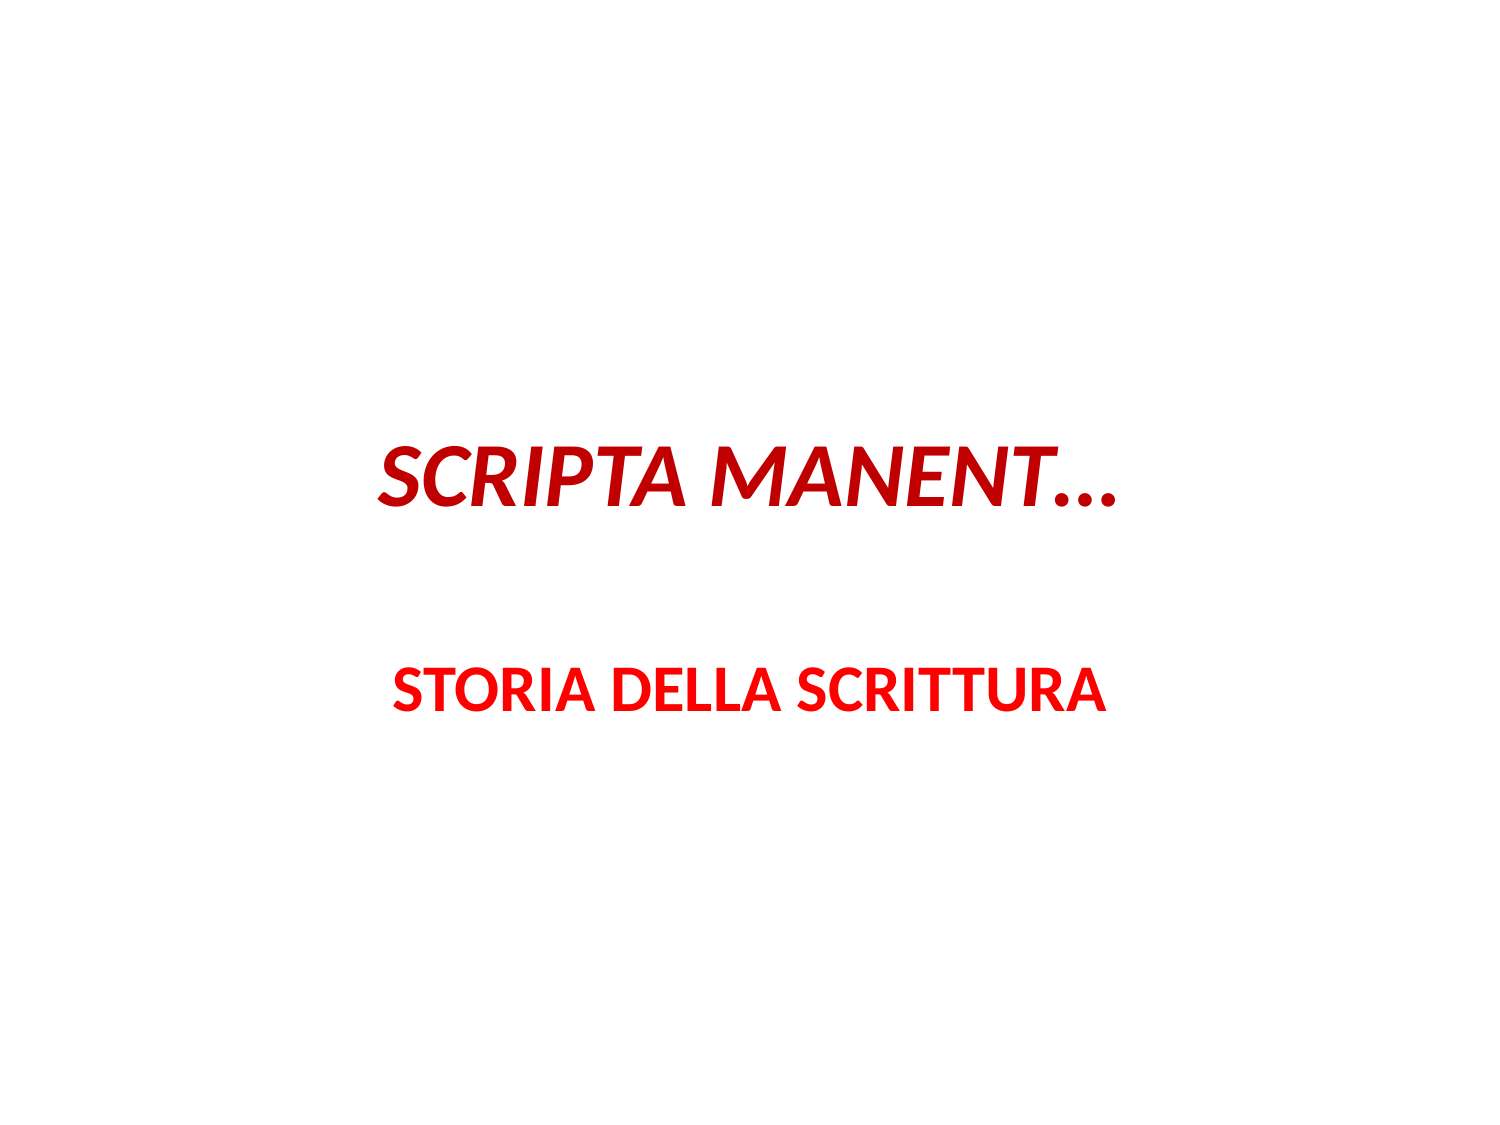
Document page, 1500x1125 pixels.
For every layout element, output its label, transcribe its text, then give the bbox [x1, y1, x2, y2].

subtitle STORIA DELLA SCRITTURA [225, 637, 1275, 925]
title SCRIPTA MANENT… [112, 349, 1388, 591]
